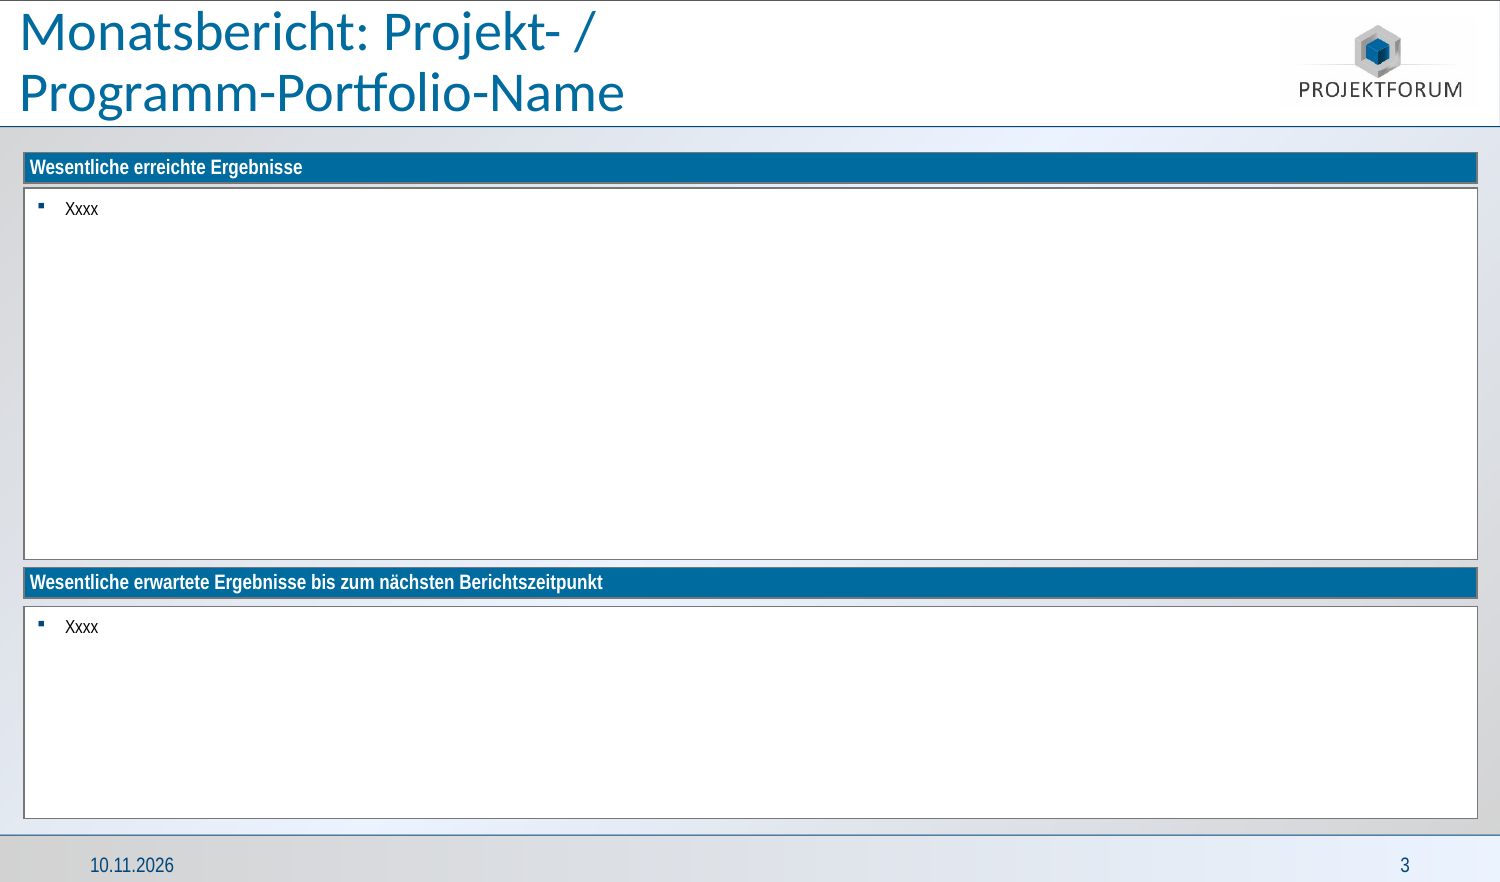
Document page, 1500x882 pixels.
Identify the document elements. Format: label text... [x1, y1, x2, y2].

text_box Xxxx [23, 606, 1478, 819]
picture [1280, 17, 1478, 107]
text_box Wesentliche erwartete Ergebnisse bis zum nächsten Berichtszeitpunkt [23, 567, 1477, 599]
text_box Wesentliche erreichte Ergebnisse [23, 152, 1477, 184]
slide_number 3 [1074, 847, 1425, 882]
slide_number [75, 847, 425, 882]
title Monatsbericht: Projekt- / Programm-Portfolio-Name [4, 1, 1163, 125]
text_box Xxxx [23, 187, 1478, 560]
